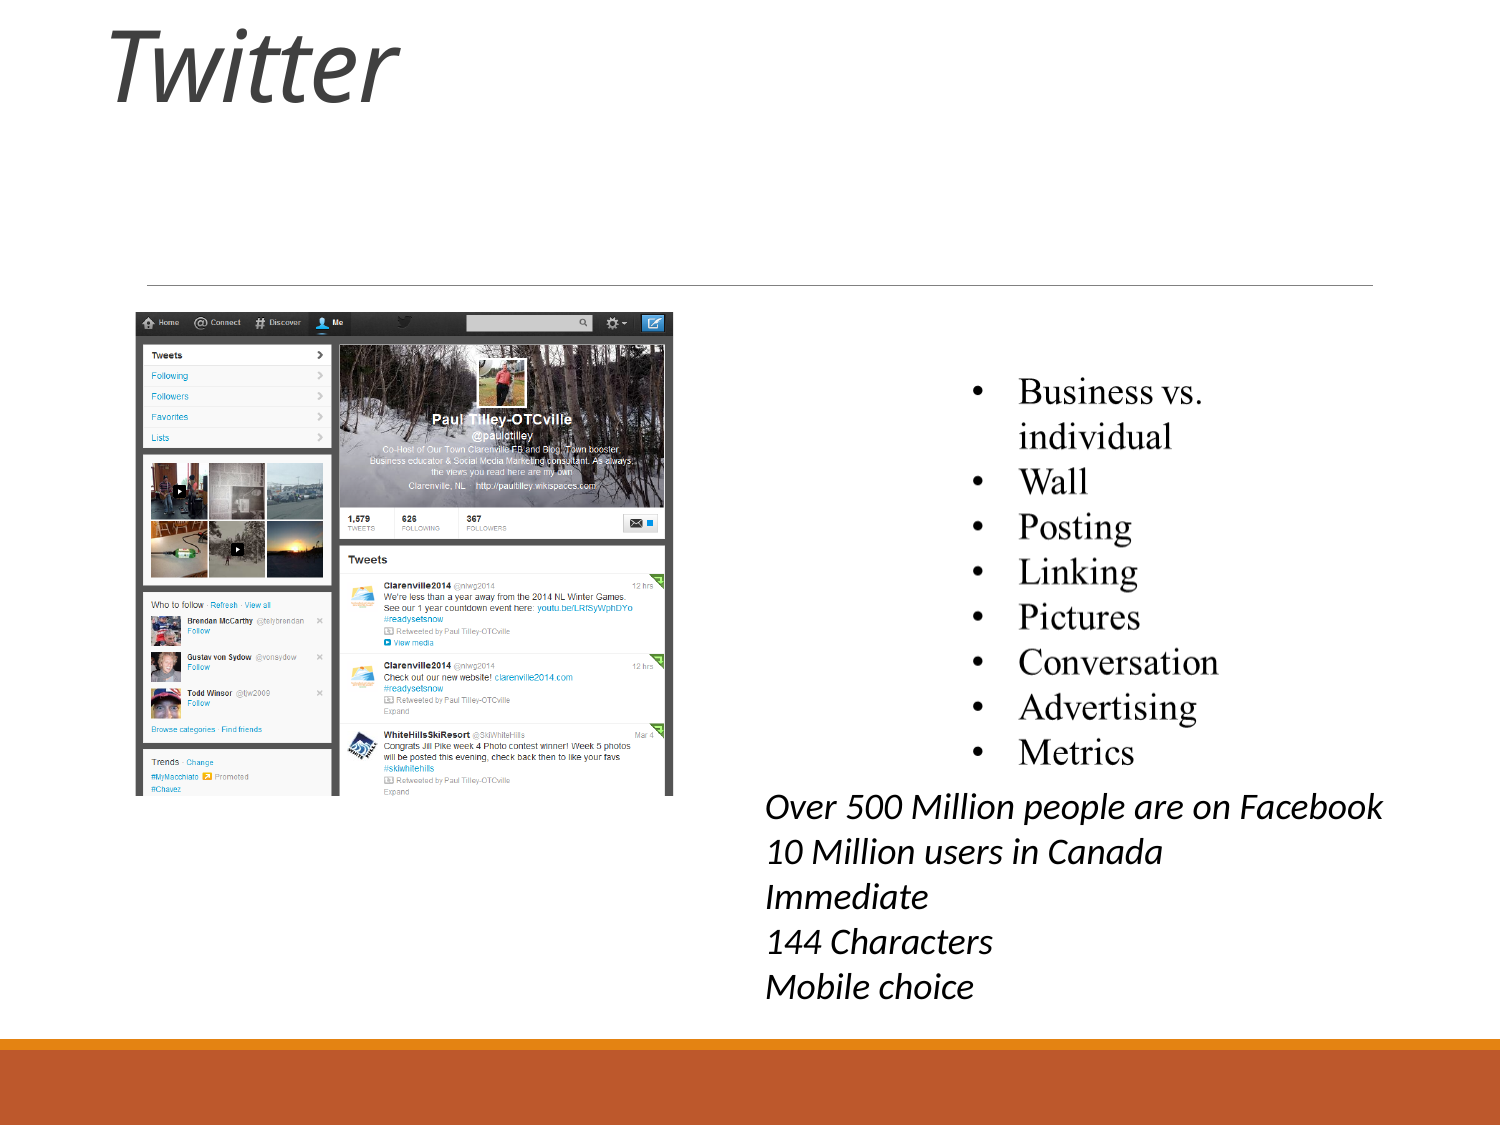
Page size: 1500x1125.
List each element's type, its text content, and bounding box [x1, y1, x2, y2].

title Twitter [87, 12, 1238, 250]
picture [135, 311, 674, 797]
text_box Over 500 Million people are on Facebook 10 Million users in Canada Immediate 144 Characters Mobile choice [749, 774, 1500, 1060]
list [949, 355, 1345, 798]
